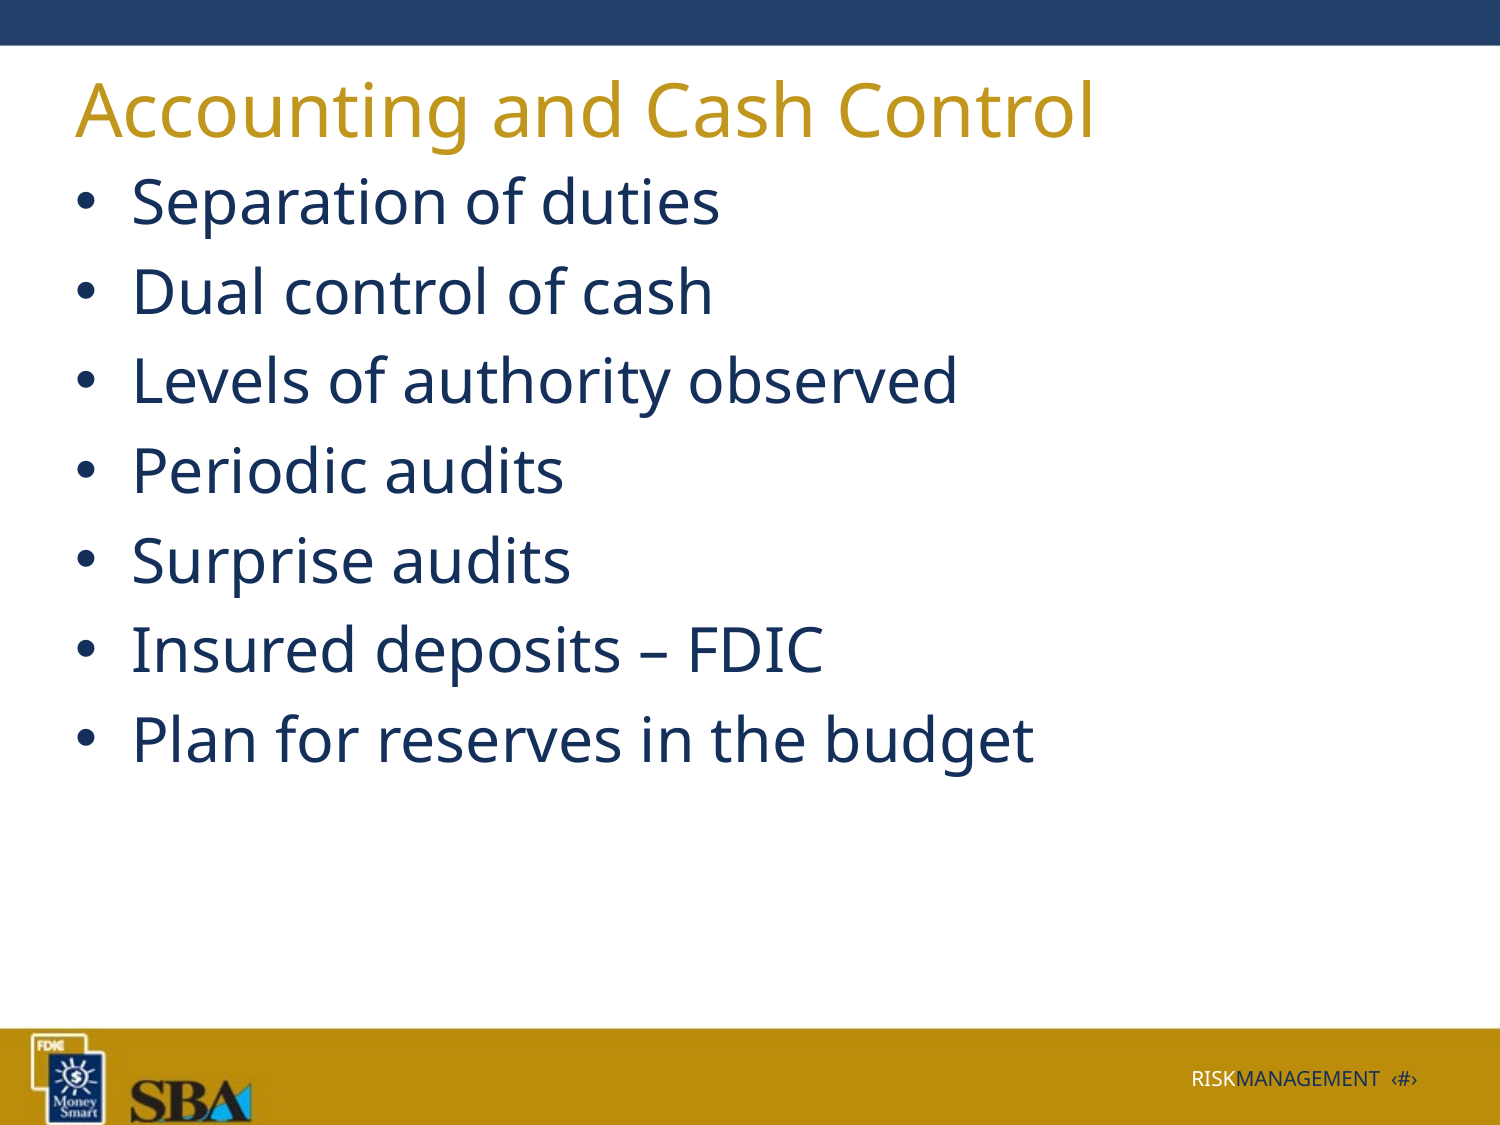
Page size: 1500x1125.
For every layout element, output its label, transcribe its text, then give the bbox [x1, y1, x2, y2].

picture [0, 0, 1500, 1125]
title Accounting and Cash Control [74, 61, 1426, 161]
list Separation of duties Dual control of cash Levels of authority observed Periodic audits Surprise audits Insured deposits – FDIC Plan for reserves in the budget [74, 161, 1426, 863]
